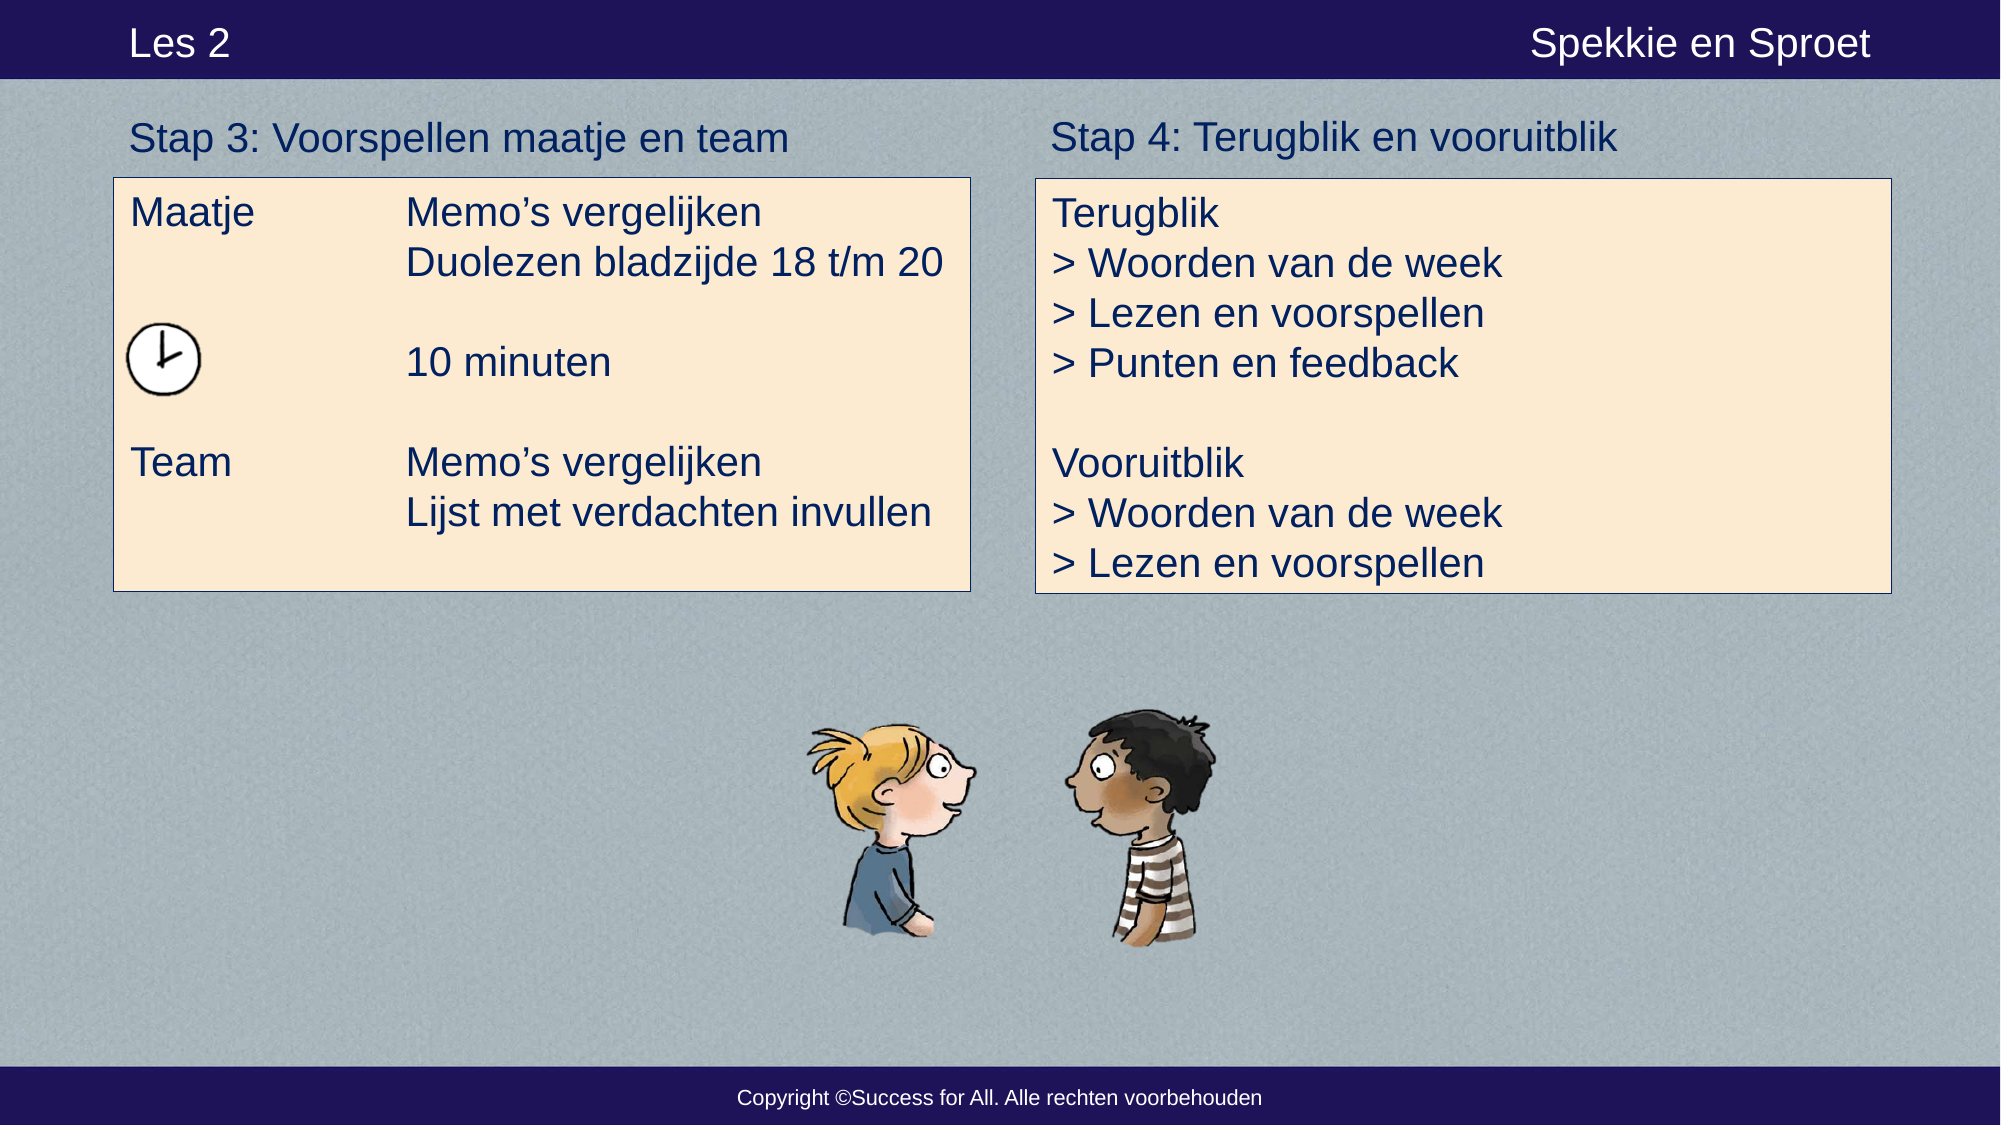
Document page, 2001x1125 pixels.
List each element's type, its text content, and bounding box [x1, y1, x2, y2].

text_box Maatje Memo’s vergelijken Duolezen bladzijde 18 t/m 20 10 minuten Team Memo’s vergelijken Lijst met verdachten invullen [113, 177, 971, 592]
text_box Stap 4: Terugblik en vooruitblik [1035, 102, 1828, 168]
text_box Terugblik > Woorden van de week > Lezen en voorspellen > Punten en feedback Vooruitblik > Woorden van de week > Lezen en voorspellen [1035, 178, 1892, 594]
text_box Les 2 [114, 8, 354, 73]
picture [0, 0, 2001, 1125]
text_box Stap 3: Voorspellen maatje en team [114, 103, 907, 169]
text_box Spekkie en Sproet [999, 8, 1886, 73]
text_box Copyright ©Success for All. Alle rechten voorbehouden [0, 1076, 2000, 1125]
